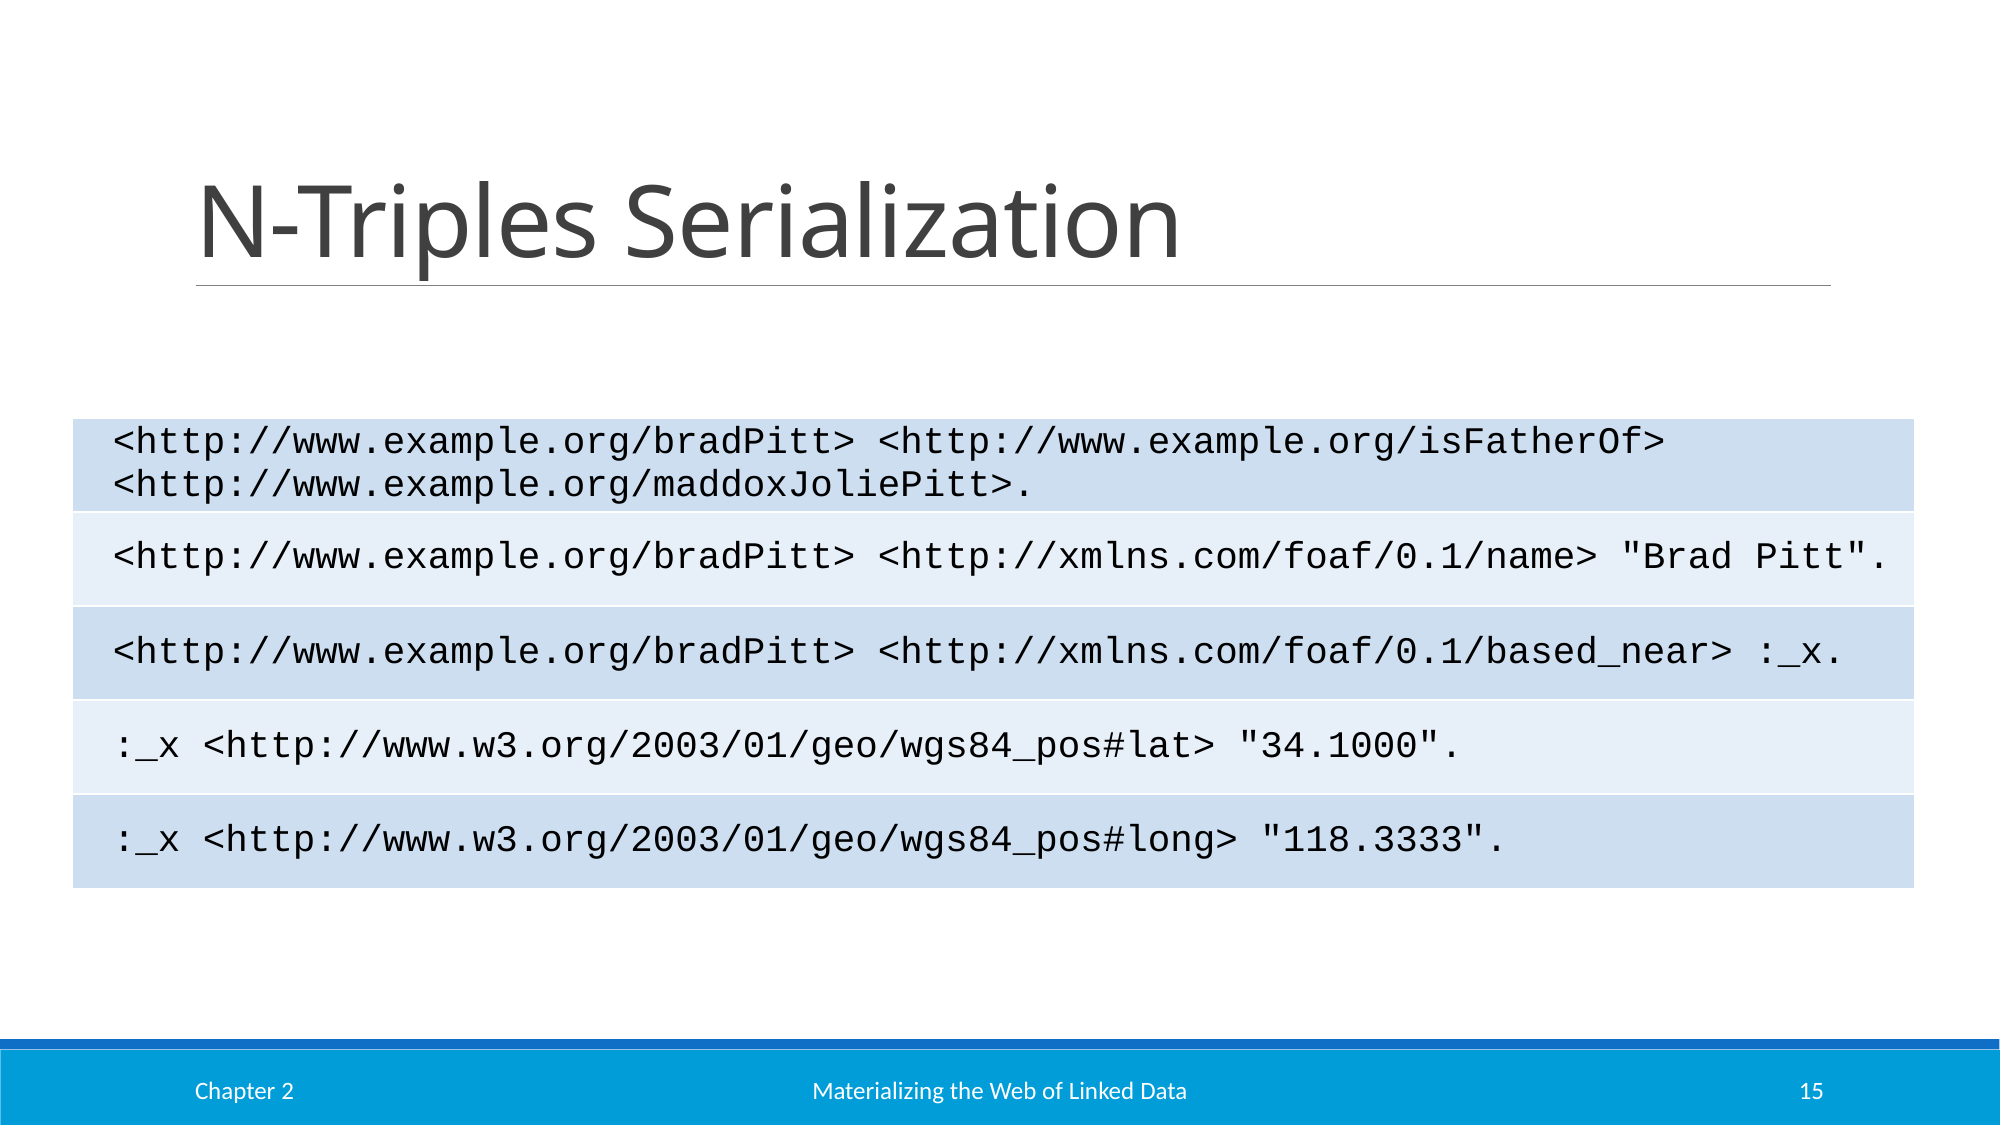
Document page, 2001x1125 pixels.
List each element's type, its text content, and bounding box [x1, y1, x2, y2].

table_cell <http://www.example.org/bradPitt> <http://xmlns.com/foaf/0.1/based_near> :_x. [73, 607, 1914, 699]
table_header <http://www.example.org/bradPitt> <http://www.example.org/isFatherOf> <http://www.example.org/maddoxJoliePitt>. [73, 419, 1914, 511]
slide_number Chapter 2 [180, 1059, 586, 1120]
table_cell <http://www.example.org/bradPitt> <http://xmlns.com/foaf/0.1/name> "Brad Pitt". [73, 513, 1914, 605]
table_cell :_x <http://www.w3.org/2003/01/geo/wgs84_pos#lat> "34.1000". [73, 701, 1914, 793]
slide_number 15 [1624, 1059, 1840, 1120]
title N-Triples Serialization [180, 47, 1830, 285]
table_cell :_x <http://www.w3.org/2003/01/geo/wgs84_pos#long> "118.3333". [73, 795, 1914, 888]
footer Materializing the Web of Linked Data [604, 1059, 1396, 1120]
